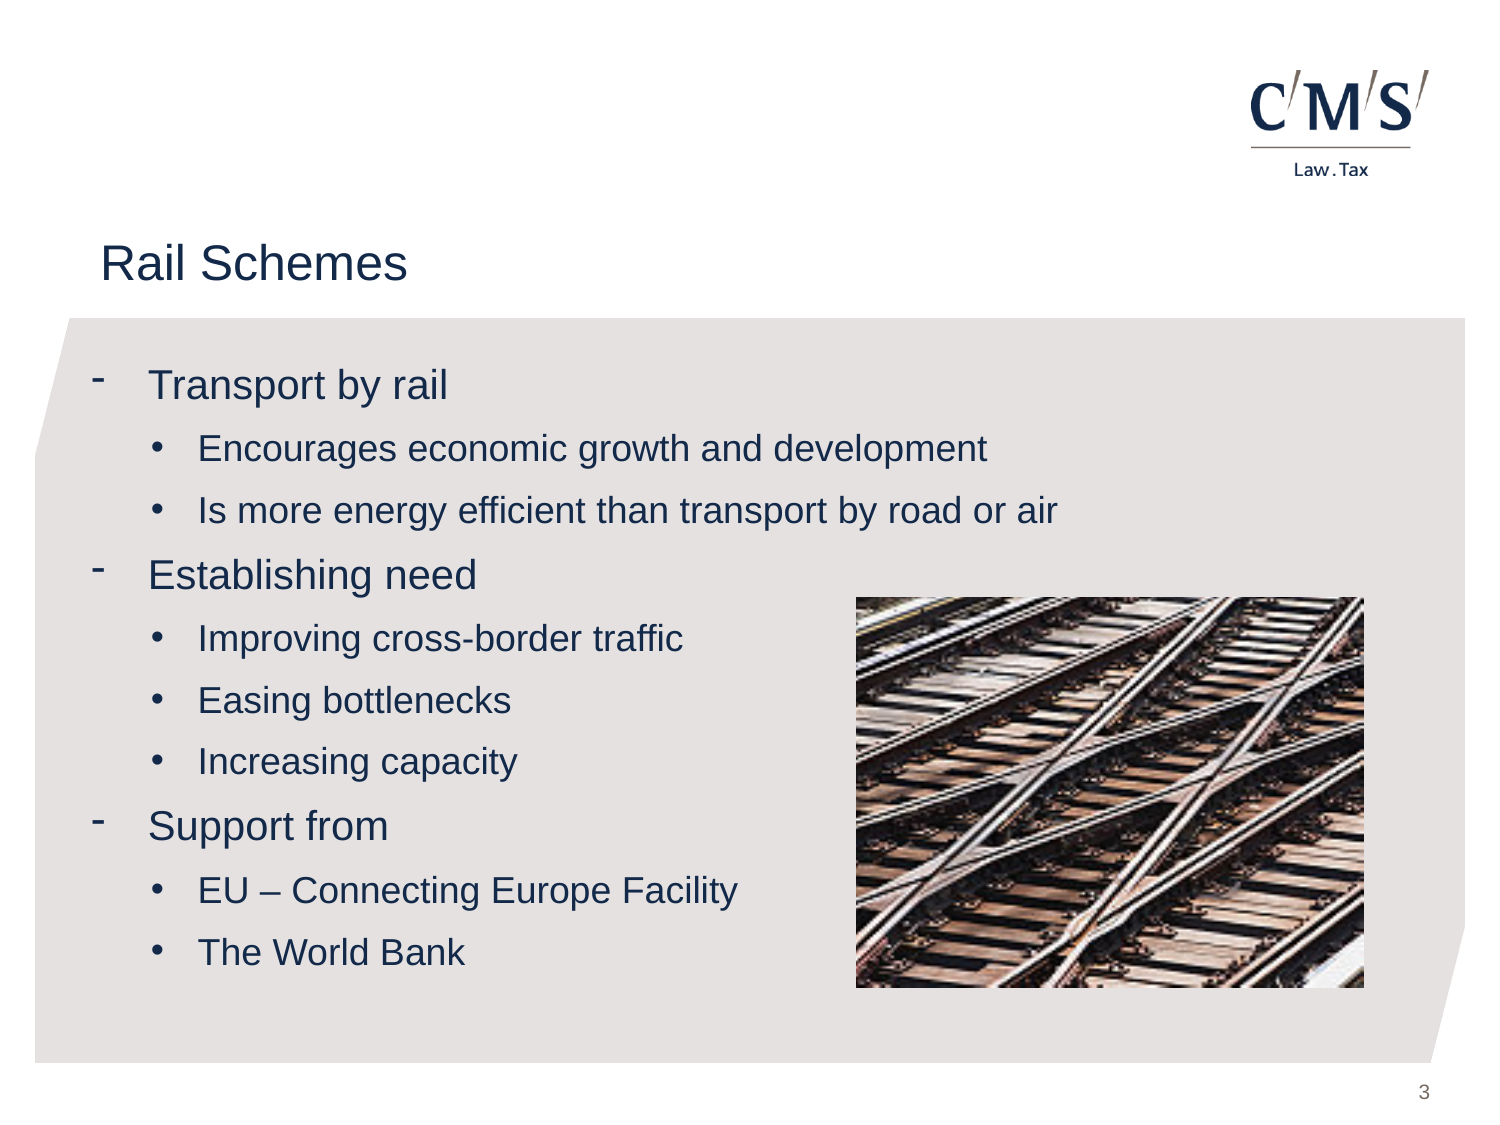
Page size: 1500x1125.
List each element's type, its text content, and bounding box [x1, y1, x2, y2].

picture [1251, 70, 1429, 176]
list Transport by rail Encourages economic growth and development Is more energy efficient than transport by road or air Establishing need Improving cross-border traffic Easing bottlenecks Increasing capacity Support from EU – Connecting Europe Facility The World Bank [76, 350, 1422, 1024]
slide_number 3 [1350, 1070, 1446, 1111]
picture [35, 318, 1465, 1063]
list Rail Schemes [85, 38, 1178, 299]
